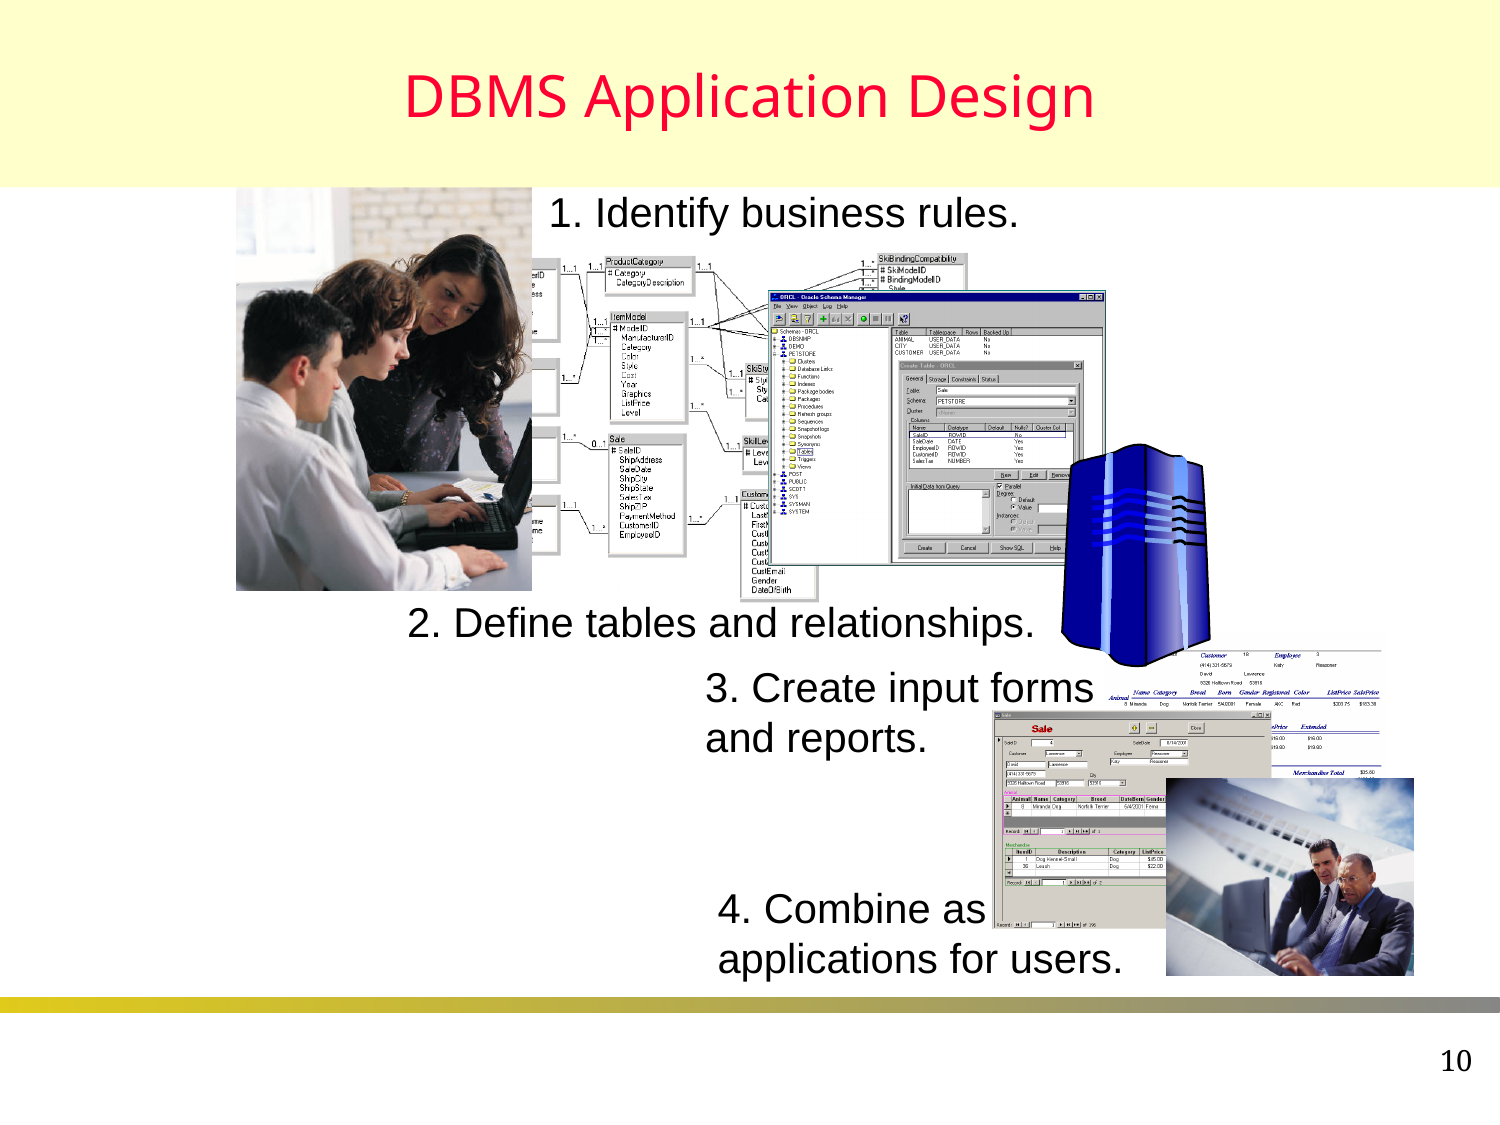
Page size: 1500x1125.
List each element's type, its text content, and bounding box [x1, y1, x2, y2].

title DBMS Application Design [0, 0, 1500, 188]
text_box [1061, 443, 1210, 668]
picture [236, 142, 532, 591]
text_box 1. Identify business rules. [536, 188, 1049, 244]
text_box 3. Create input forms and reports. [690, 653, 1097, 768]
picture [992, 629, 1390, 930]
text_box 2. Define tables and relationships. [392, 588, 1056, 654]
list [1166, 777, 1414, 976]
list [768, 290, 1106, 566]
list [460, 250, 981, 614]
text_box 4. Combine as applications for users. [702, 874, 1180, 990]
slide_number 10 [1174, 1024, 1488, 1101]
